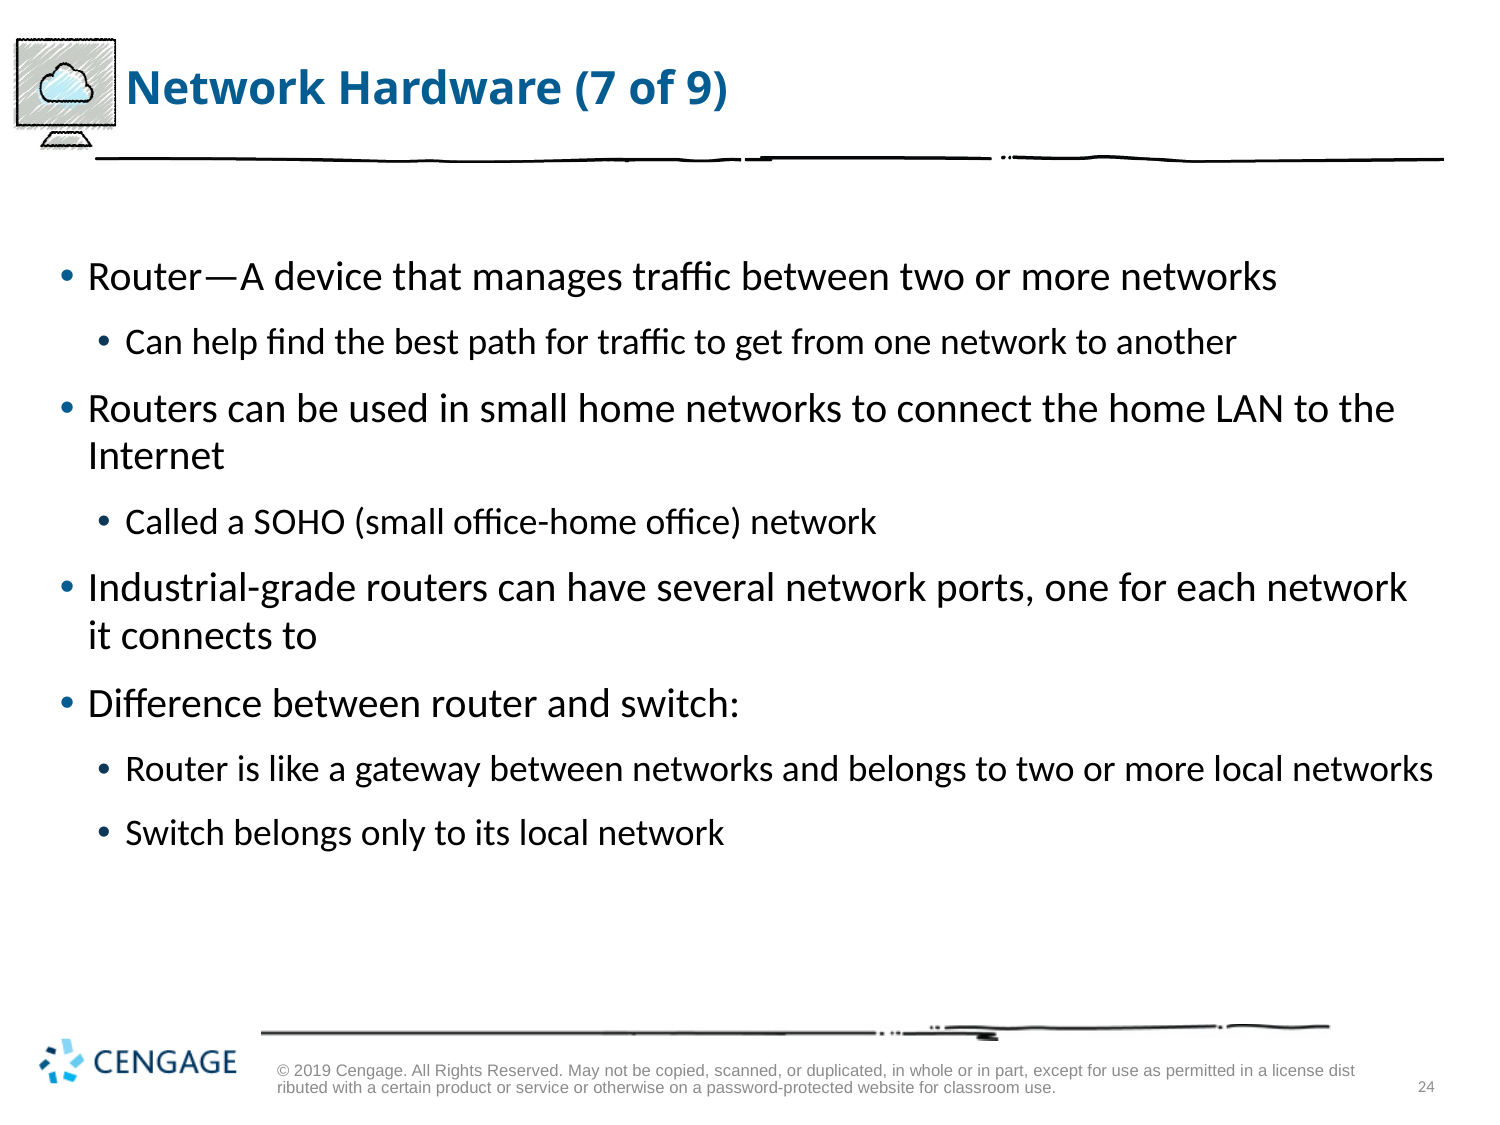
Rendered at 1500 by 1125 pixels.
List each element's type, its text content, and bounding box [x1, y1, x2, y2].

picture [19, 1025, 249, 1096]
list Router—A device that manages traffic between two or more networks Can help find the best path for traffic to get from one network to another Routers can be used in small home networks to connect the home LAN to the Internet Called a S O H O (small office-home office) network Industrial-grade routers can have several network ports, one for each network it connects to Difference between router and switch: Router is like a gateway between networks and belongs to two or more local networks Switch belongs only to its local network [59, 252, 1441, 861]
picture [13, 36, 117, 151]
footer © 2019 Cengage. All Rights Reserved. May not be copied, scanned, or duplicated, in whole or in part, except for use as permitted in a license distributed with a certain product or service or otherwise on a password-protected website for classroom use. [262, 1050, 1375, 1091]
picture [261, 1024, 1331, 1041]
picture [95, 155, 1444, 163]
title Network Hardware (7 of 9) [125, 66, 1442, 116]
